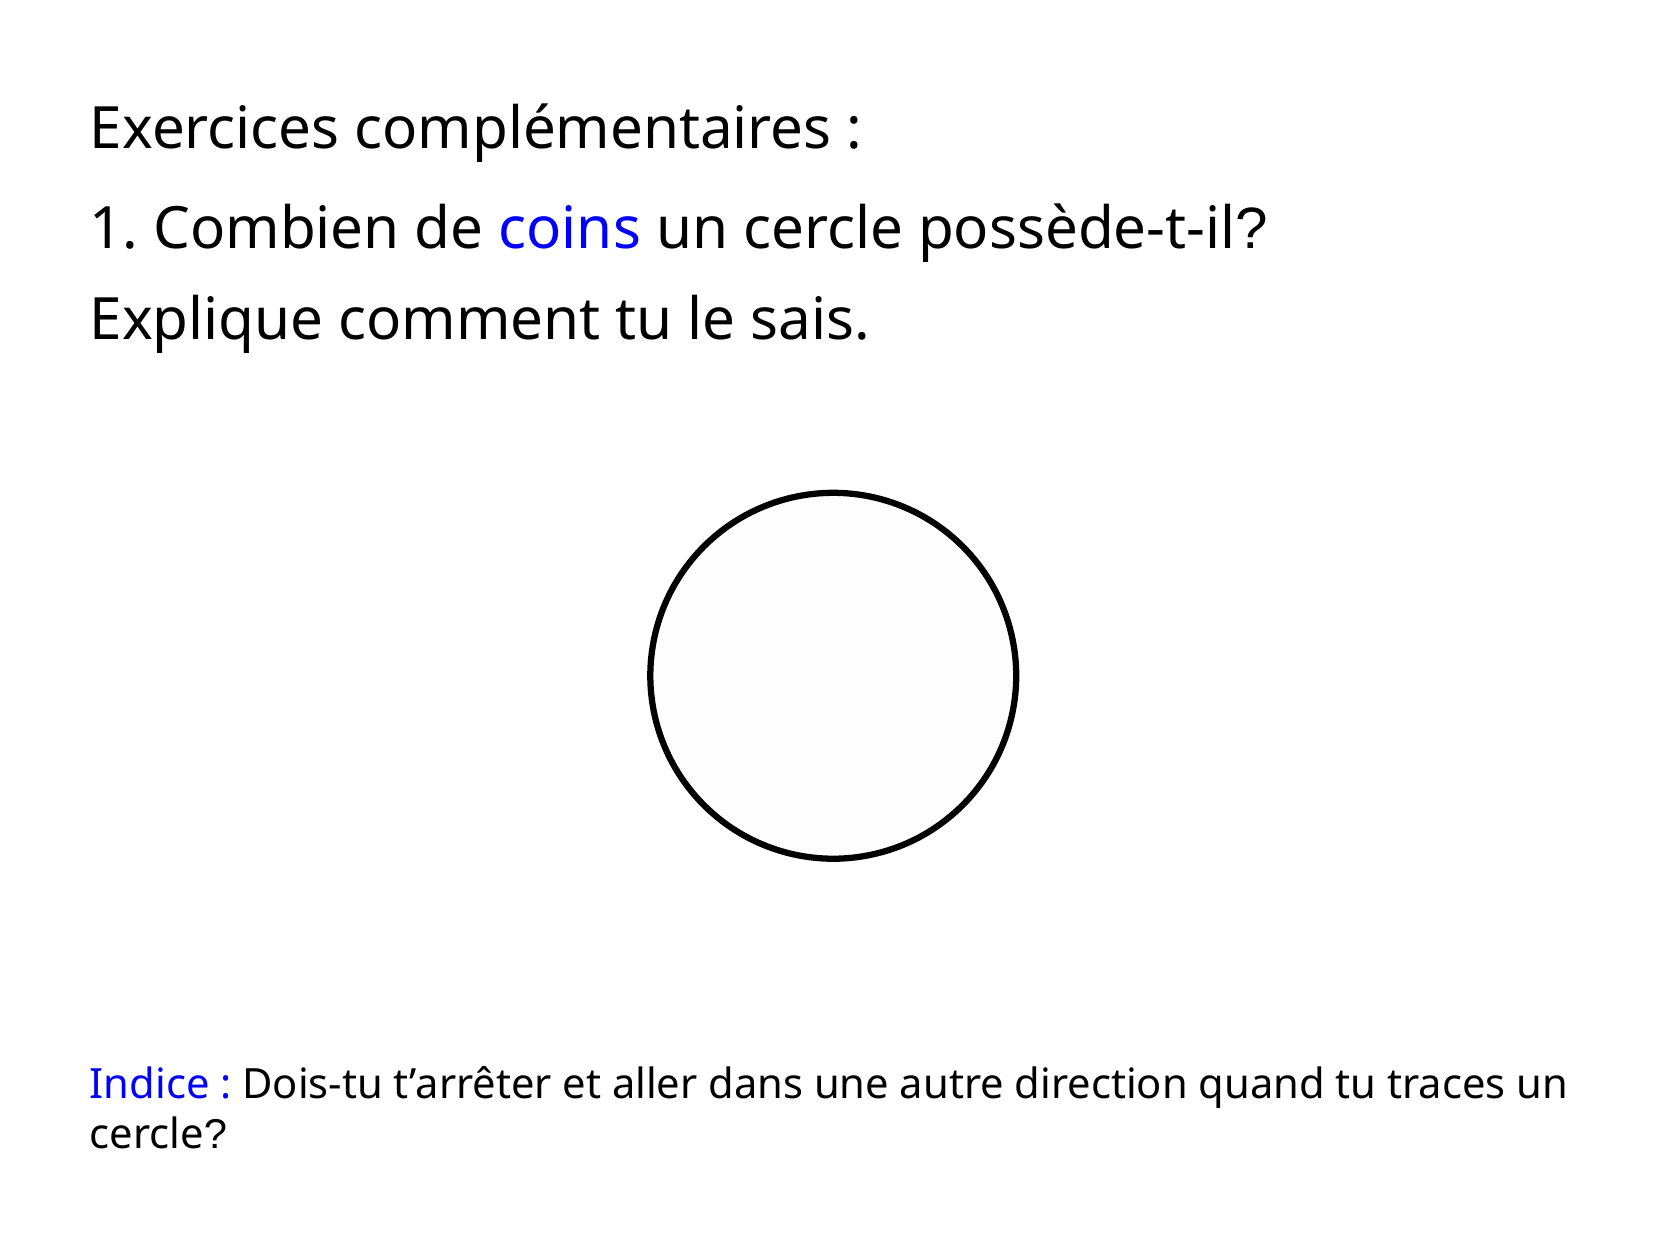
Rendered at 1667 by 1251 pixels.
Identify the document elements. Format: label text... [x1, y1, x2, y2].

text_box Indice : Dois-tu t’arrêter et aller dans une autre direction quand tu traces un cercle? [74, 1049, 1667, 1165]
text_box Exercices complémentaires : 1. Combien de coins un cercle possède-t-il? Explique comment tu le sais. [74, 72, 1667, 359]
text_box [649, 491, 1018, 860]
